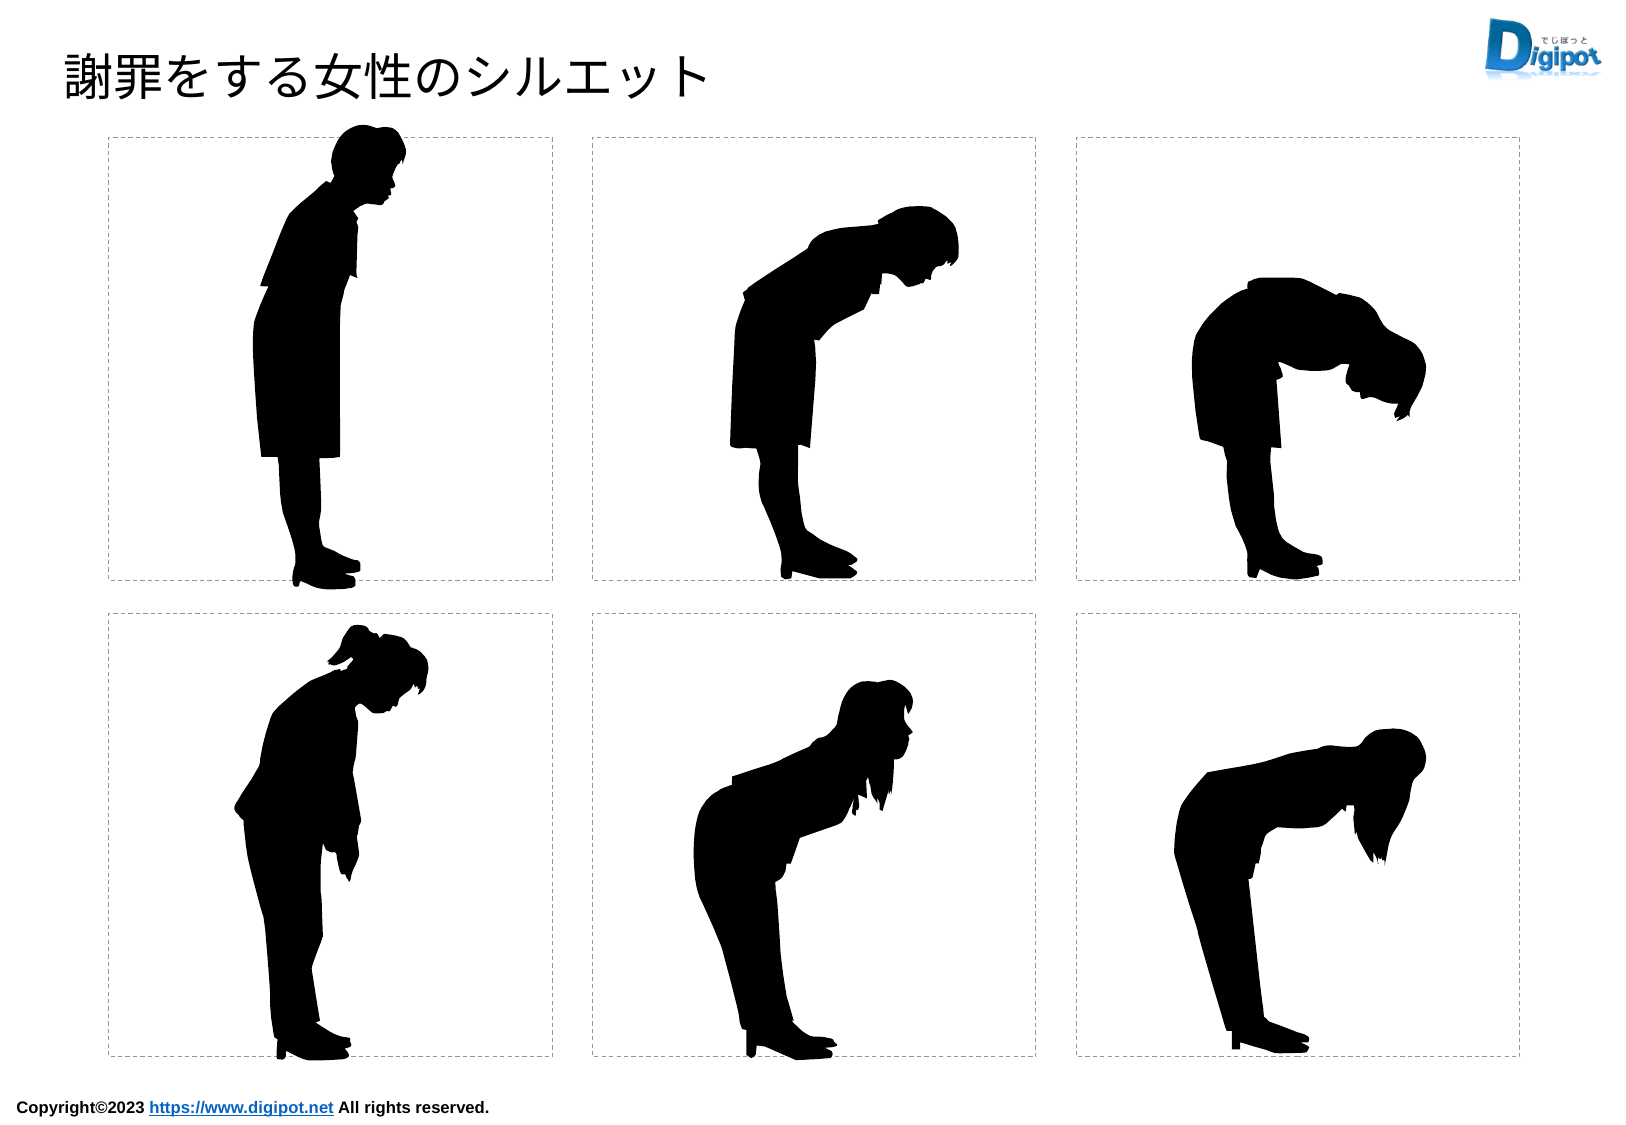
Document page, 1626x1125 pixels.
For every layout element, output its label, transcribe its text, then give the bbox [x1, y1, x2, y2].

text_box [234, 624, 429, 1061]
text_box [693, 679, 913, 1061]
text_box [730, 206, 959, 580]
text_box [1191, 277, 1427, 580]
text_box 謝罪をする女性のシルエット [48, 38, 729, 113]
text_box [252, 124, 406, 590]
picture [1485, 18, 1602, 82]
text_box [1174, 728, 1427, 1054]
